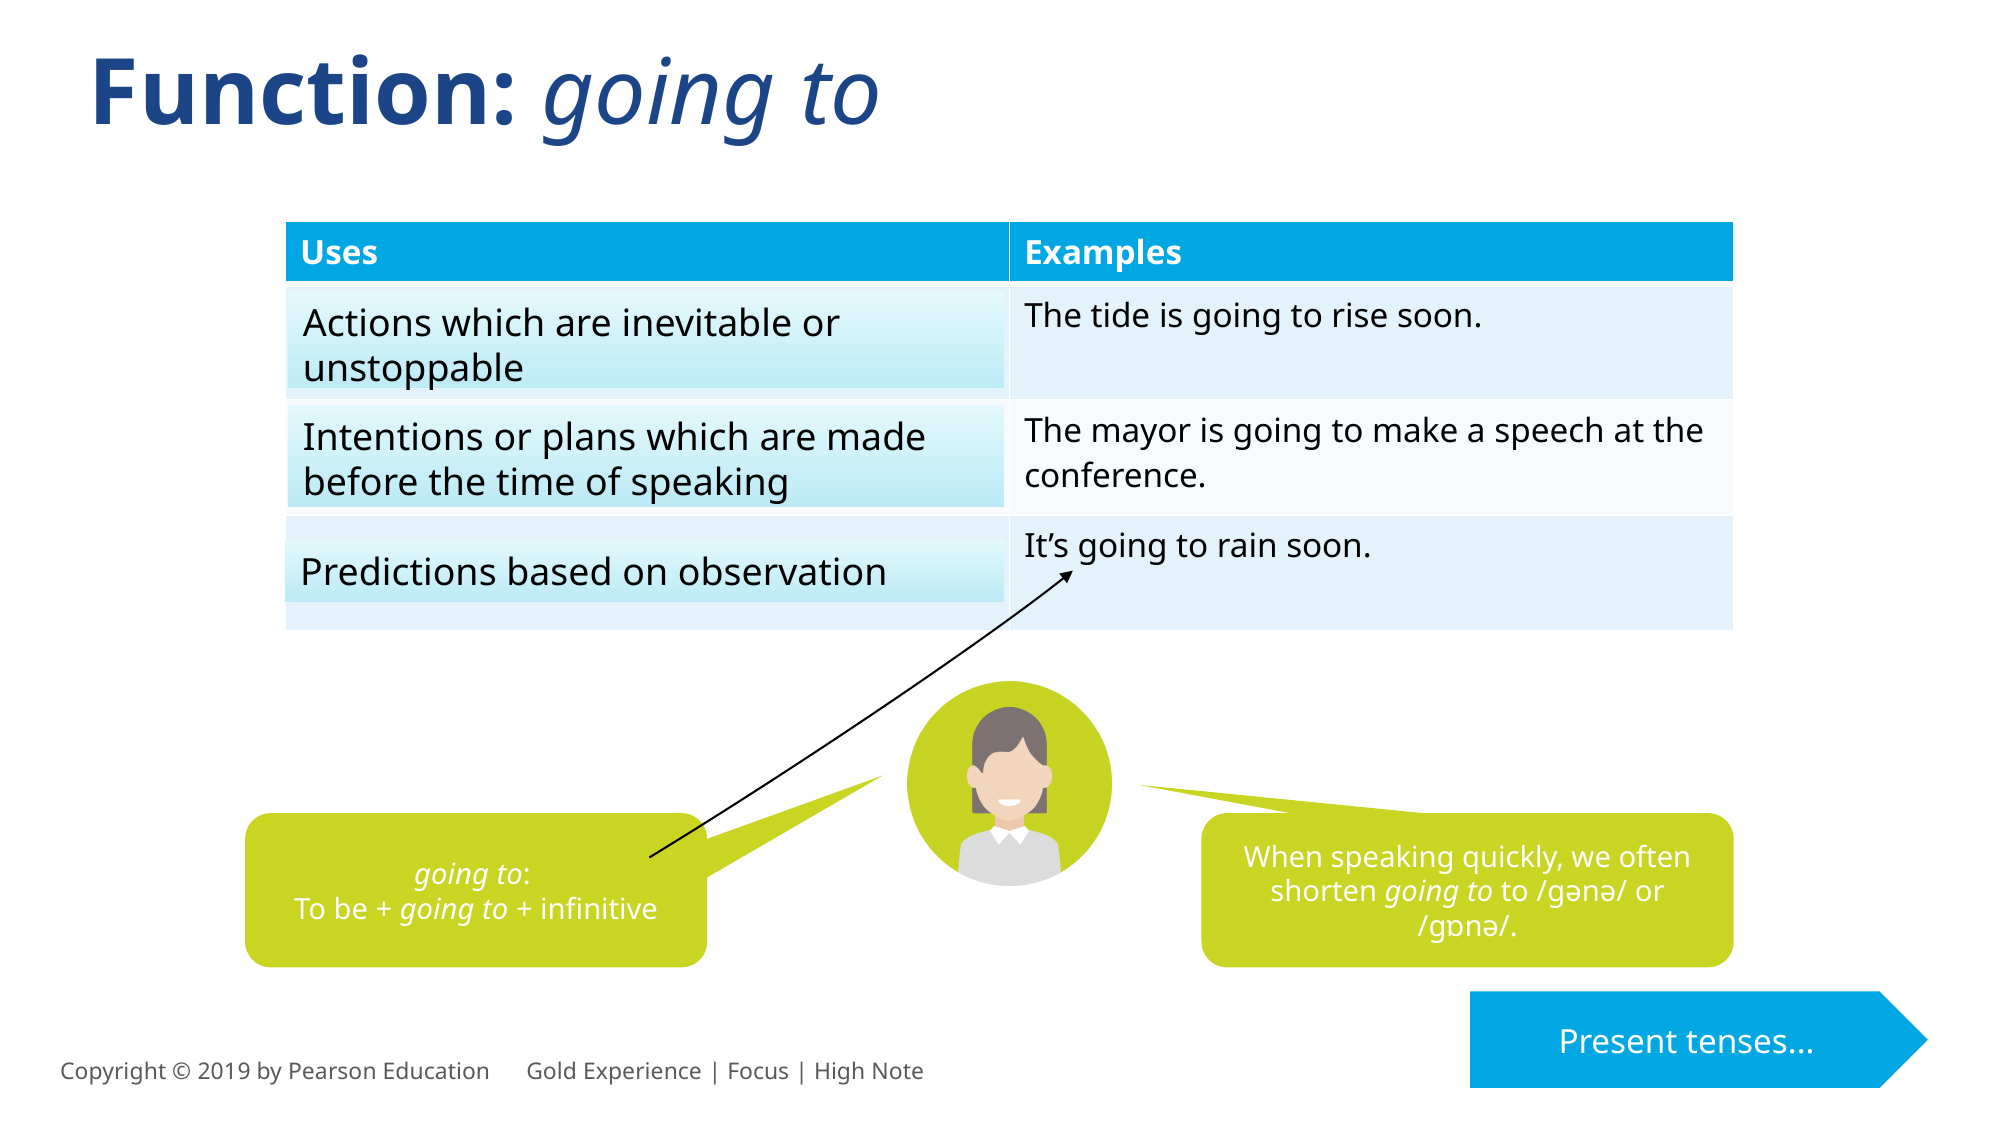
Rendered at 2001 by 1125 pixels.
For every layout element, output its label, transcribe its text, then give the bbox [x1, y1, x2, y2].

picture [907, 681, 1112, 886]
text_box When speaking quickly, we often shorten going to to /gənə/ or /gɒnə/. [1138, 784, 1734, 968]
table_cell The mayor is going to make a speech at the conference. [1010, 400, 1733, 514]
table_header Uses [286, 222, 1009, 281]
table_cell [286, 516, 1009, 630]
text_box [649, 570, 1073, 858]
text_box going to: To be + going to + infinitive [245, 775, 883, 968]
table_cell [286, 400, 1009, 514]
footer Copyright © 2019 by Pearson Education Gold Experience | Focus | High Note [45, 1040, 1084, 1101]
text_box Present tenses... [1470, 991, 1928, 1088]
text_box Function: going to [73, 37, 1716, 171]
text_box Intentions or plans which are made before the time of speaking [287, 405, 1005, 507]
table_cell It’s going to rain soon. [1010, 516, 1733, 630]
table_cell [286, 287, 1009, 399]
text_box Predictions based on observation [285, 540, 1005, 602]
table_cell The tide is going to rise soon. [1010, 287, 1733, 399]
text_box Actions which are inevitable or unstoppable [287, 291, 1005, 388]
table_header Examples [1010, 222, 1733, 281]
